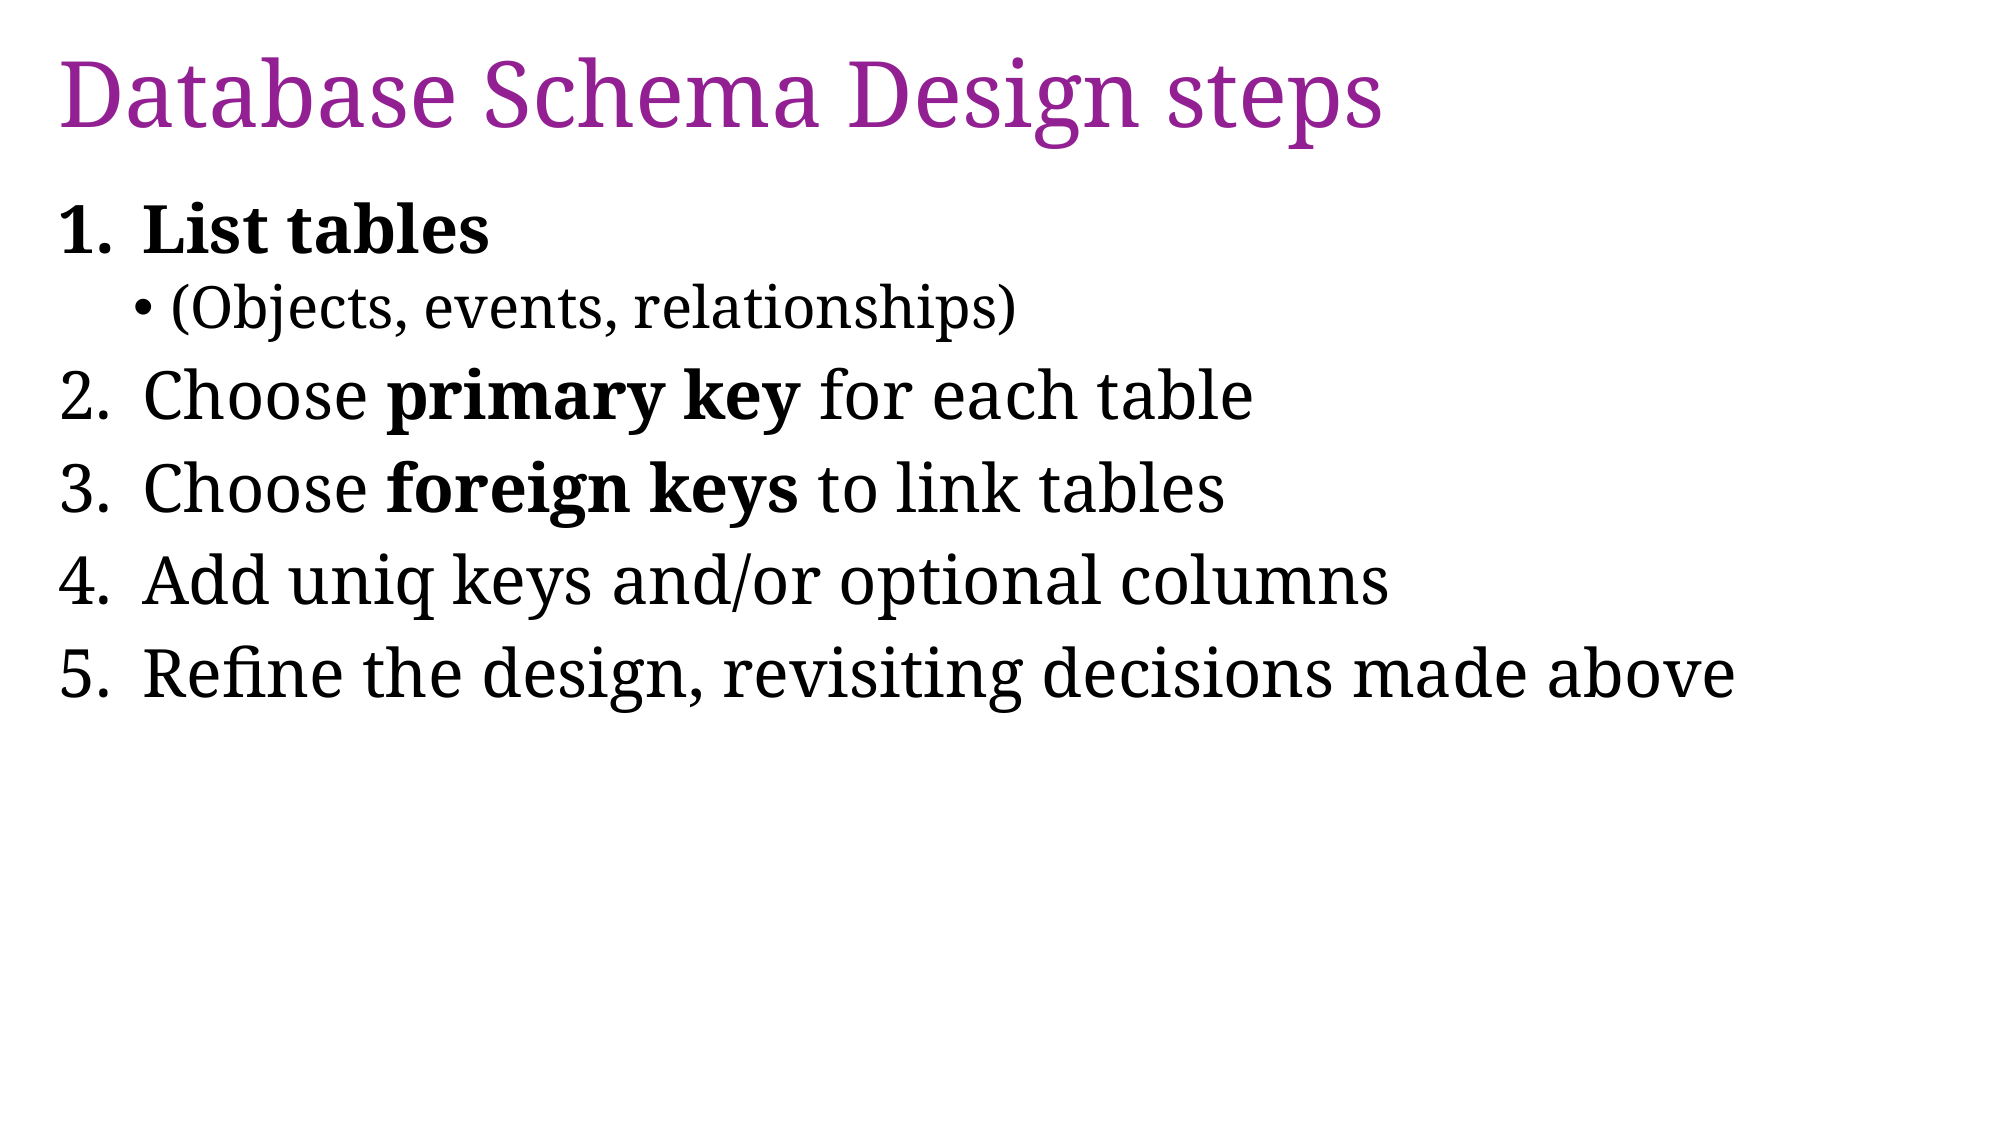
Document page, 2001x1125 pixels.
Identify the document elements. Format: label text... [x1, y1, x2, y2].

title Database Schema Design steps [43, 25, 1953, 171]
list List tables (Objects, events, relationships) Choose primary key for each table Choose foreign keys to link tables Add uniq keys and/or optional columns Refine the design, revisiting decisions made above [43, 188, 1953, 1106]
